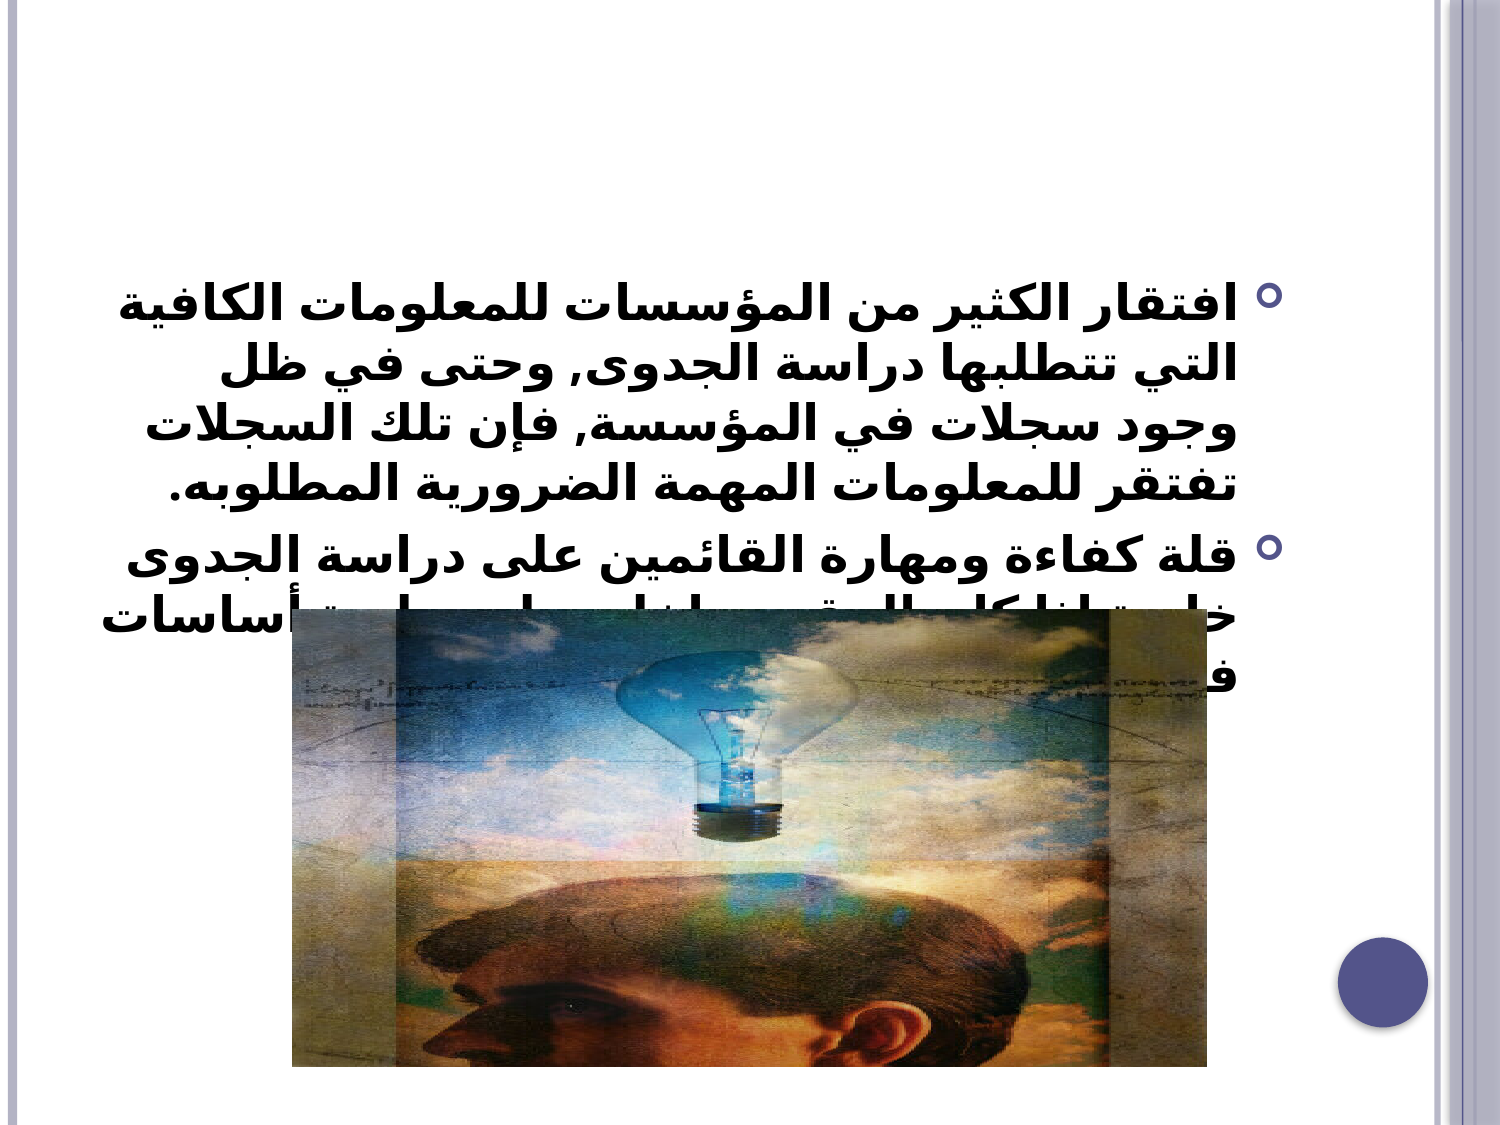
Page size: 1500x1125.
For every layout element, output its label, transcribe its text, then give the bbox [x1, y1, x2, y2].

picture [292, 608, 1208, 1067]
list افتقار الكثير من المؤسسات للمعلومات الكافية التي تتطلبها دراسة الجدوى, وحتى في ظل وجود سجلات في المؤسسة, فإن تلك السجلات تفتقر للمعلومات المهمة الضرورية المطلوبه. قلة كفاءة ومهارة القائمين على دراسة الجدوى خاصة إذا كان المقوم داخلي وليس لدية أساسات فنية وتقويمية كافية لإجراء الدراسة. [75, 262, 1300, 1062]
